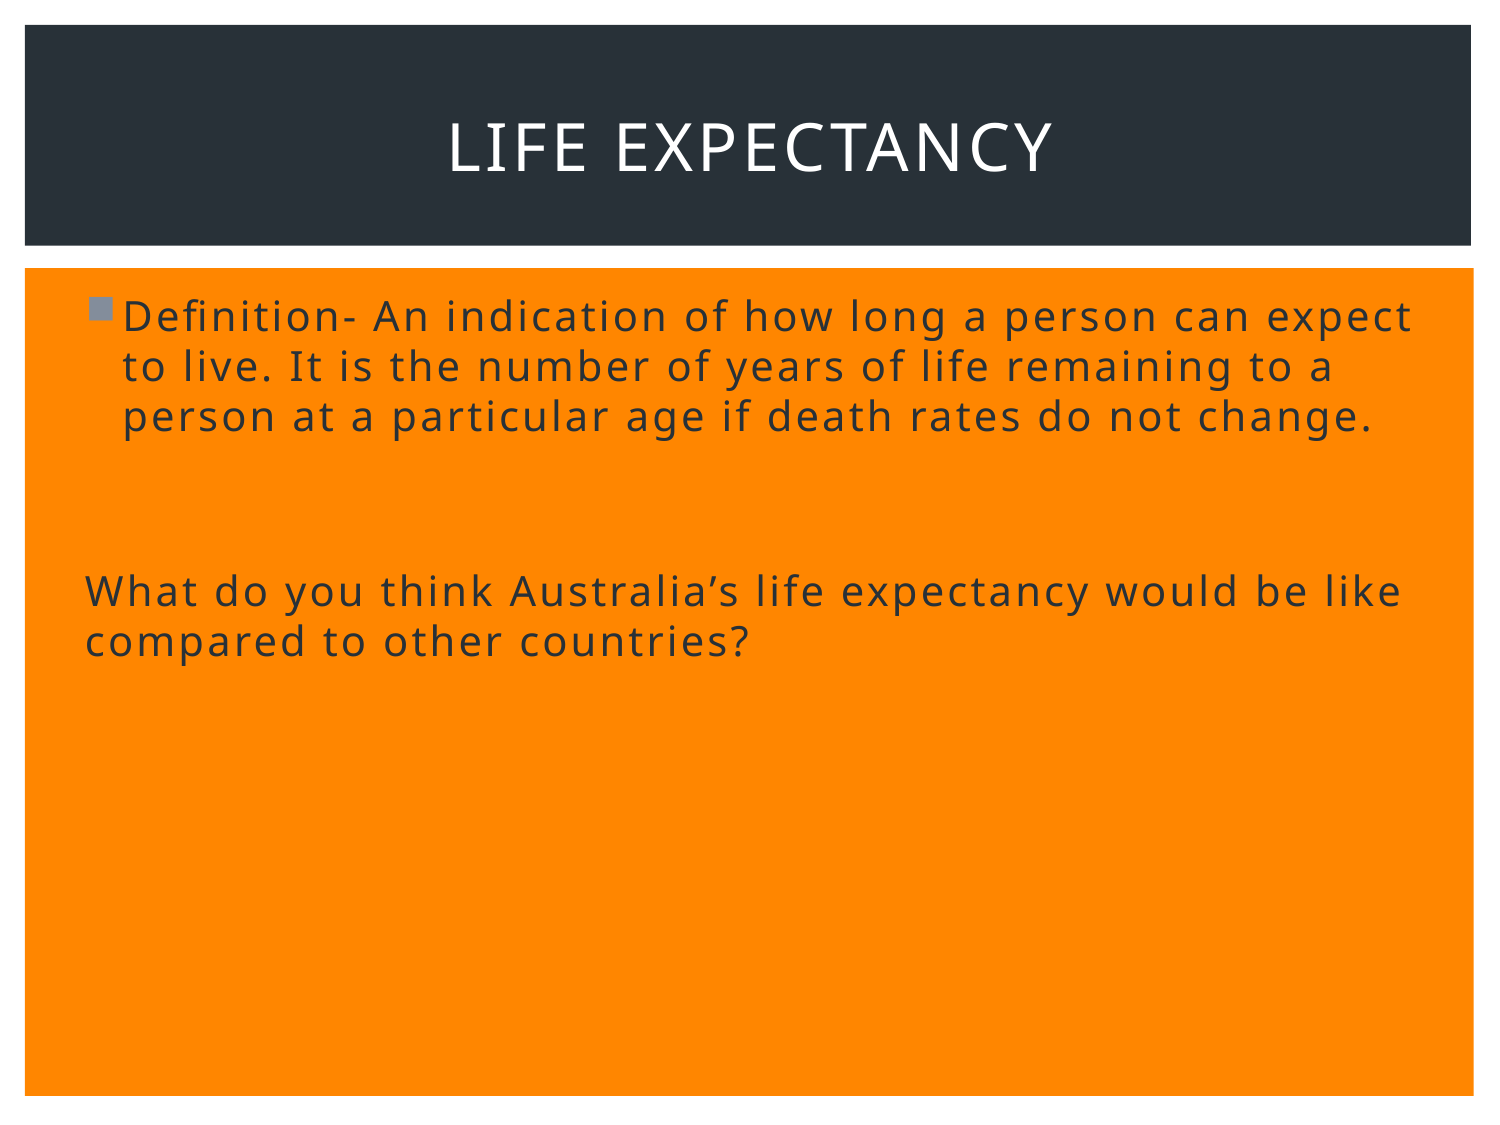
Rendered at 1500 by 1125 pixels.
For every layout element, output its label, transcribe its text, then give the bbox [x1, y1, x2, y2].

title Life Expectancy [62, 58, 1438, 232]
list Definition- An indication of how long a person can expect to live. It is the number of years of life remaining to a person at a particular age if death rates do not change. What do you think Australia’s life expectancy would be like compared to other countries? [62, 281, 1442, 1005]
